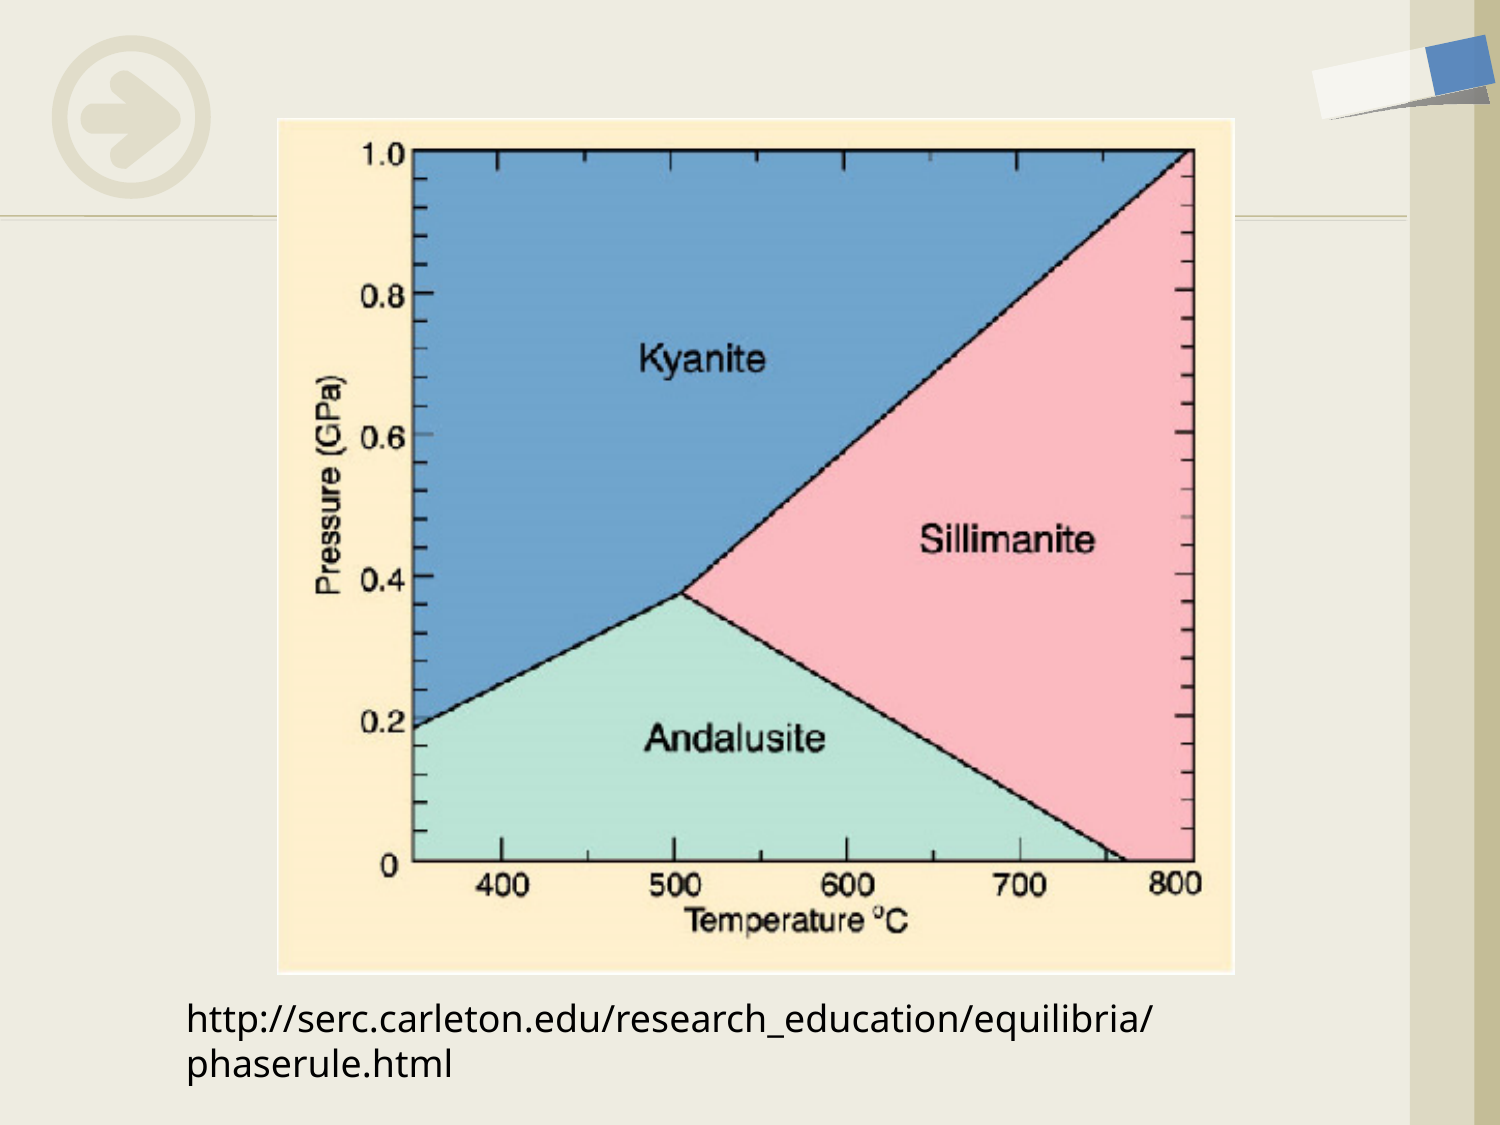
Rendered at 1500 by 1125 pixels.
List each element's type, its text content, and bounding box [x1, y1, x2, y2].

picture [277, 118, 1235, 975]
text_box http://serc.carleton.edu/research_education/equilibria/phaserule.html [171, 987, 1400, 1093]
